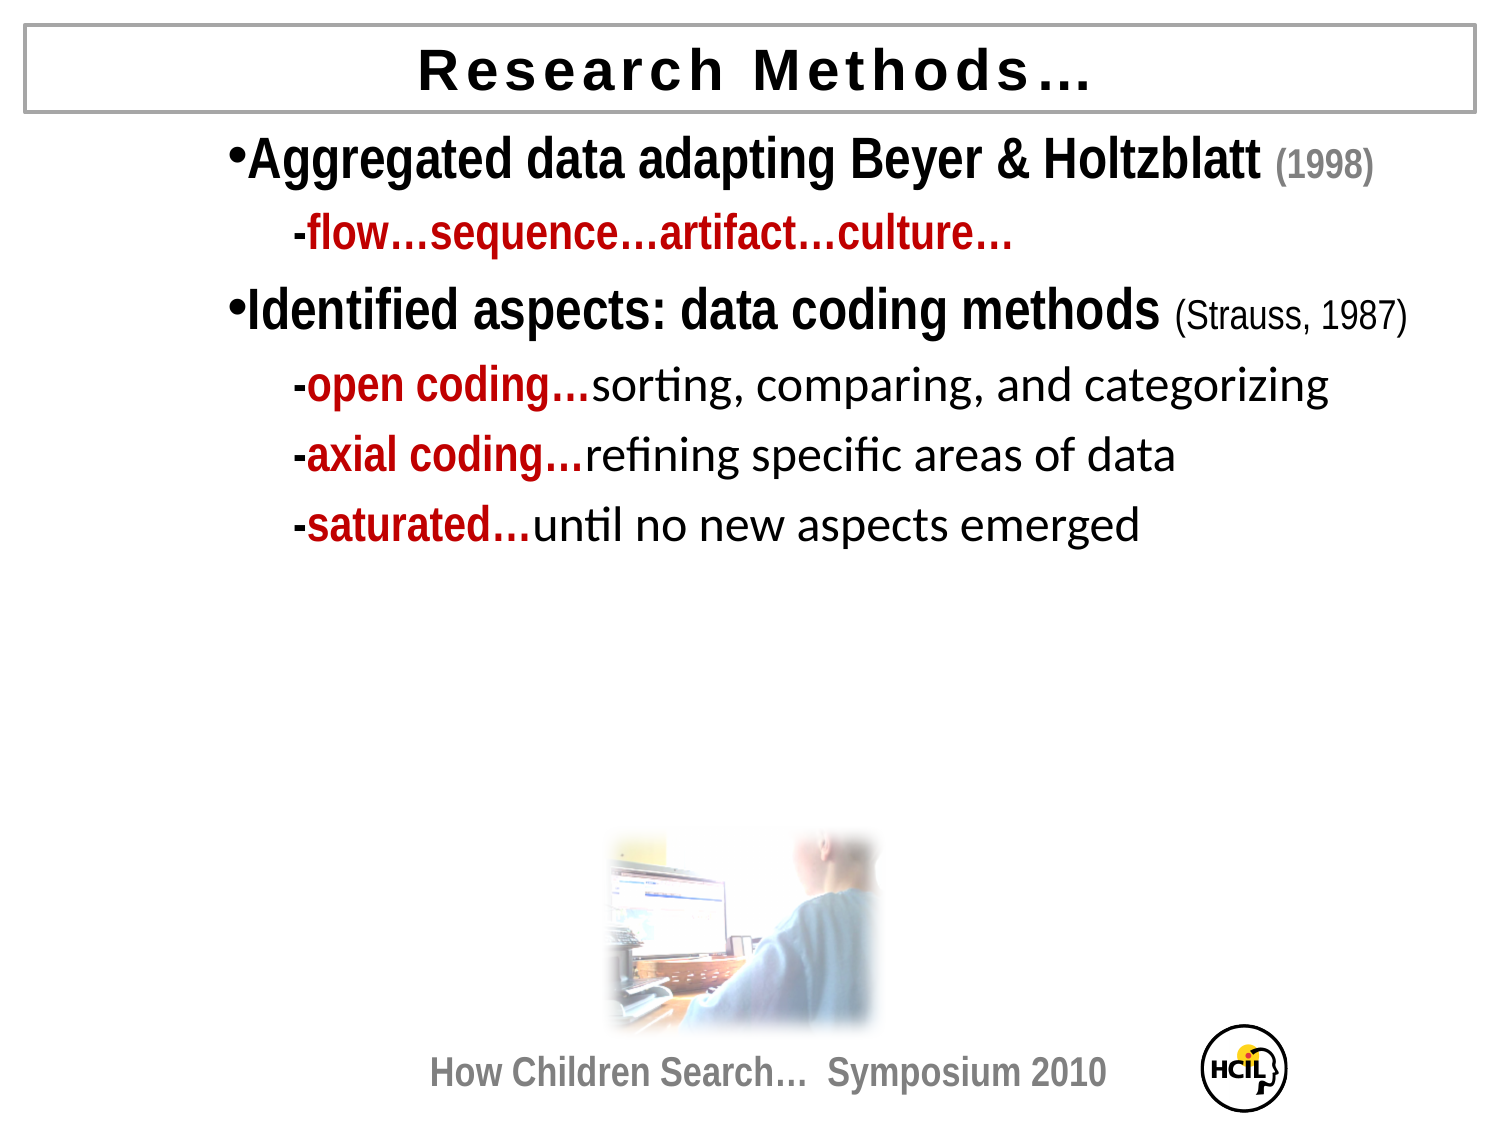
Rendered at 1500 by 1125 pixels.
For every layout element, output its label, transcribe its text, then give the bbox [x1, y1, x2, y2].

picture [599, 824, 888, 1041]
picture [1199, 1024, 1289, 1113]
list Aggregated data adapting Beyer & Holtzblatt (1998) -flow…sequence…artifact…culture… Identified aspects: data coding methods (Strauss, 1987) -open coding…sorting, comparing, and categorizing -axial coding…refining specific areas of data -saturated…until no new aspects emerged [212, 114, 1438, 826]
text_box How Children Search… Symposium 2010 [262, 1037, 1194, 1113]
text_box Research Methods… [0, 24, 1500, 113]
